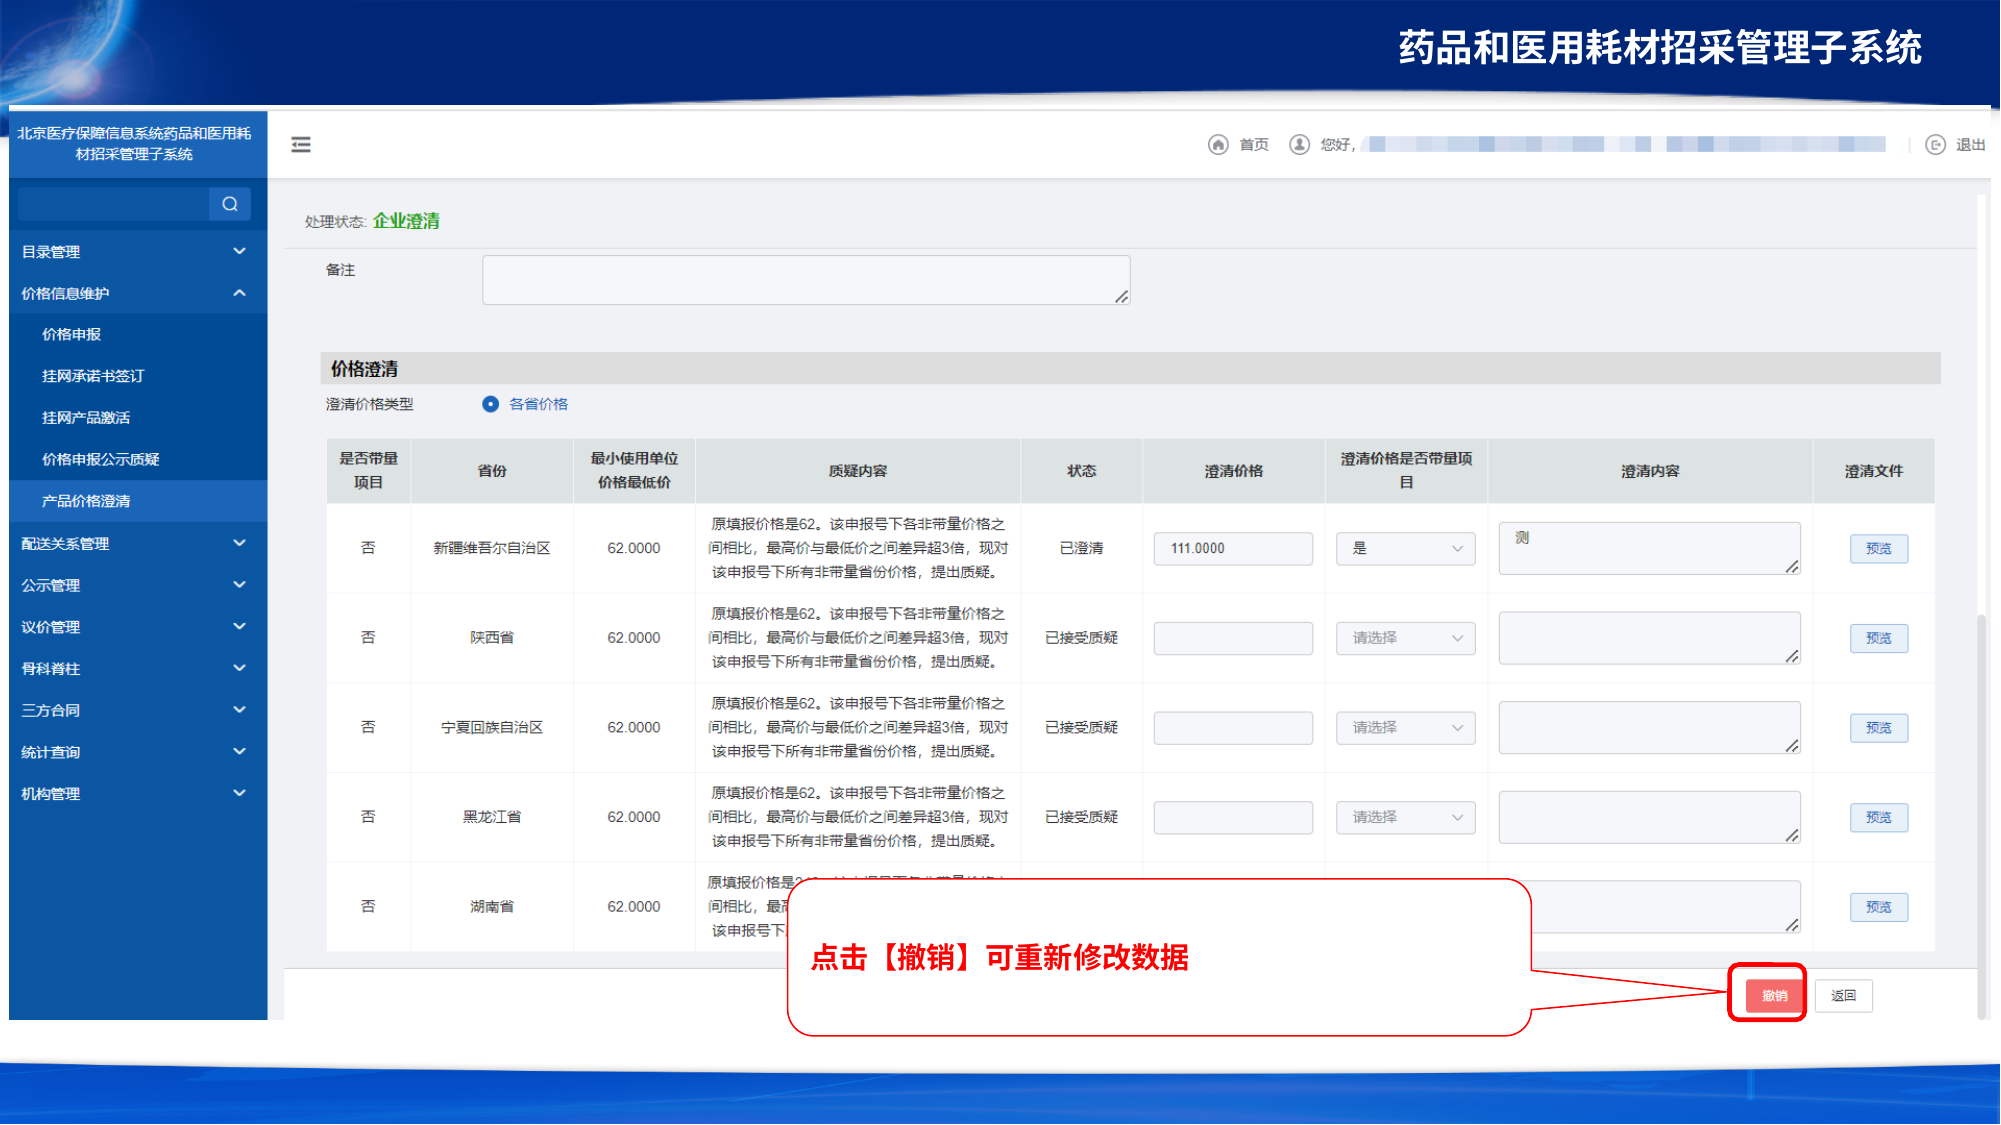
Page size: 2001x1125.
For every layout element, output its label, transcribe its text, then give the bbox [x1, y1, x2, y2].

picture [0, 0, 2000, 1020]
picture [0, 1055, 2000, 1124]
text_box 点击【撤销】可重新修改数据 [789, 1020, 1530, 1036]
